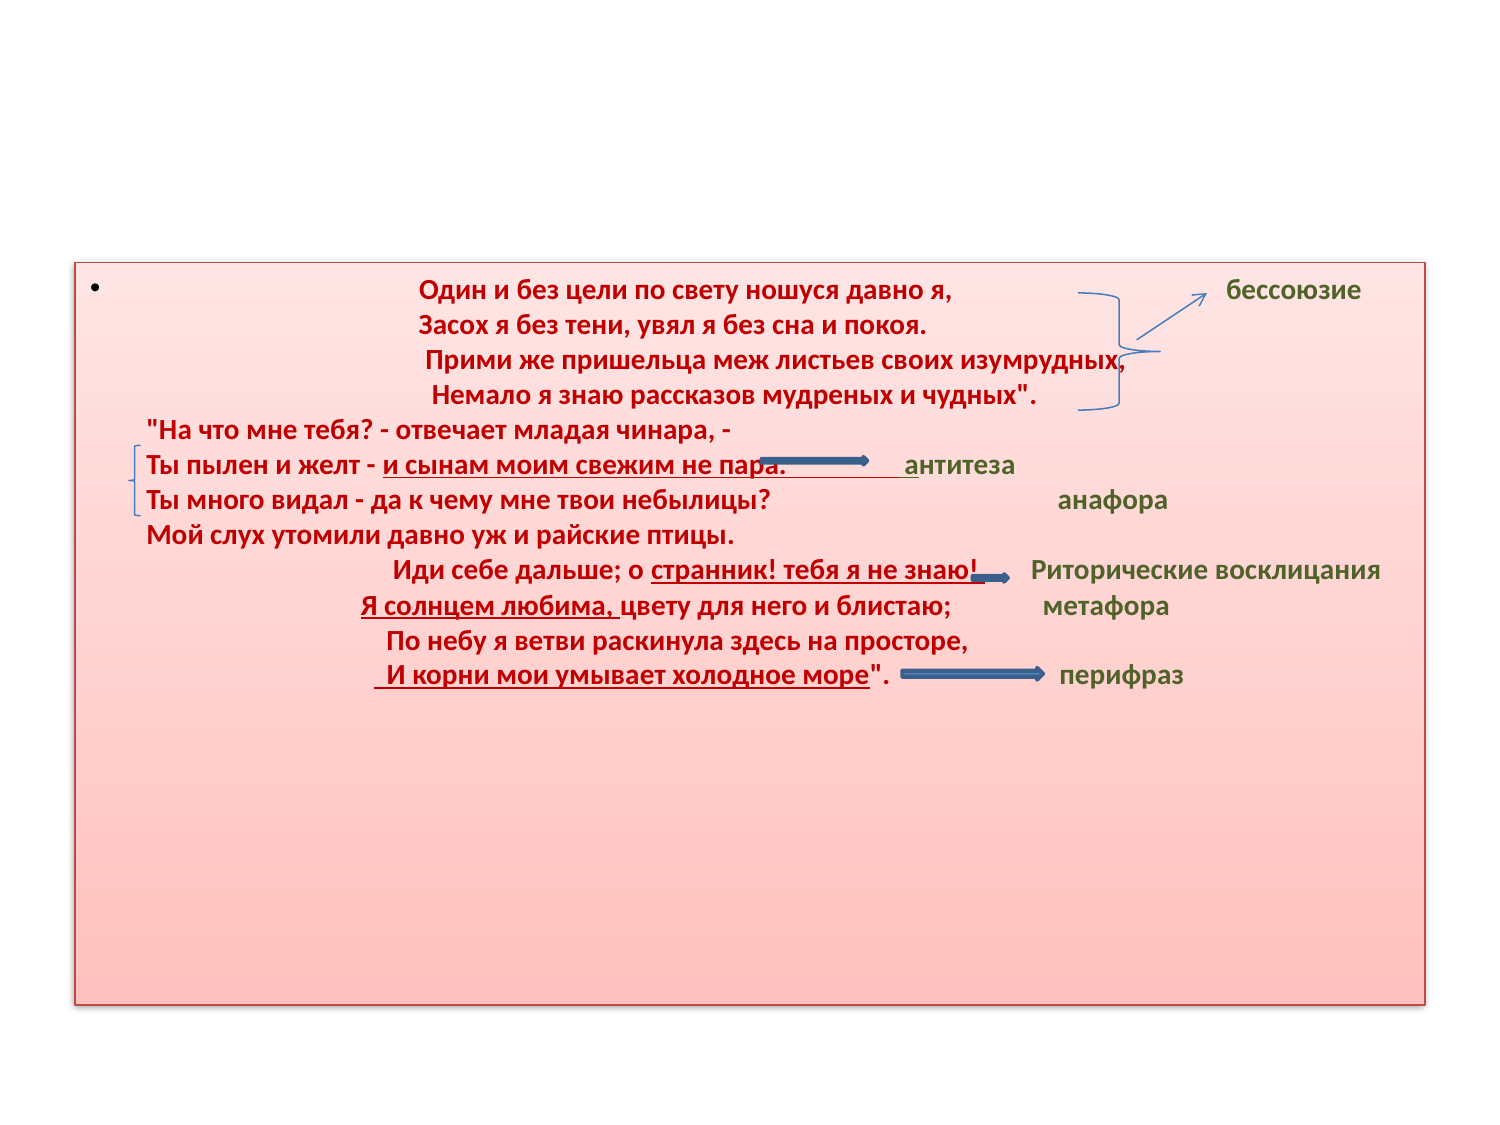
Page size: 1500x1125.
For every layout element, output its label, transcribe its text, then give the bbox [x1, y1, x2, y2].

text_box [759, 455, 870, 467]
text_box [128, 444, 141, 517]
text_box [1136, 292, 1208, 341]
text_box [970, 572, 1010, 584]
text_box [900, 665, 1046, 682]
list Один и без цели по свету ношуся давно я, бессоюзие Засох я без тени, увял я без сна и покоя. Прими же пришельца меж листьев своих изумрудных, Немало я знаю рассказов мудреных и чудных". "На что мне тебя? - отвечает младая чинара, - Ты пылен и желт - и сынам моим свежим не пара. антитеза Ты много видал - да к чему мне твои небылицы? анафора Мой слух утомили давно уж и райские птицы. Иди себе дальше; о странник! тебя я не знаю! Риторические восклицания Я солнцем любима, цвету для него и блистаю; метафора По небу я ветви раскинула здесь на просторе, И корни мои умывает холодное море". перифраз [74, 262, 1426, 1006]
text_box [1078, 292, 1161, 411]
